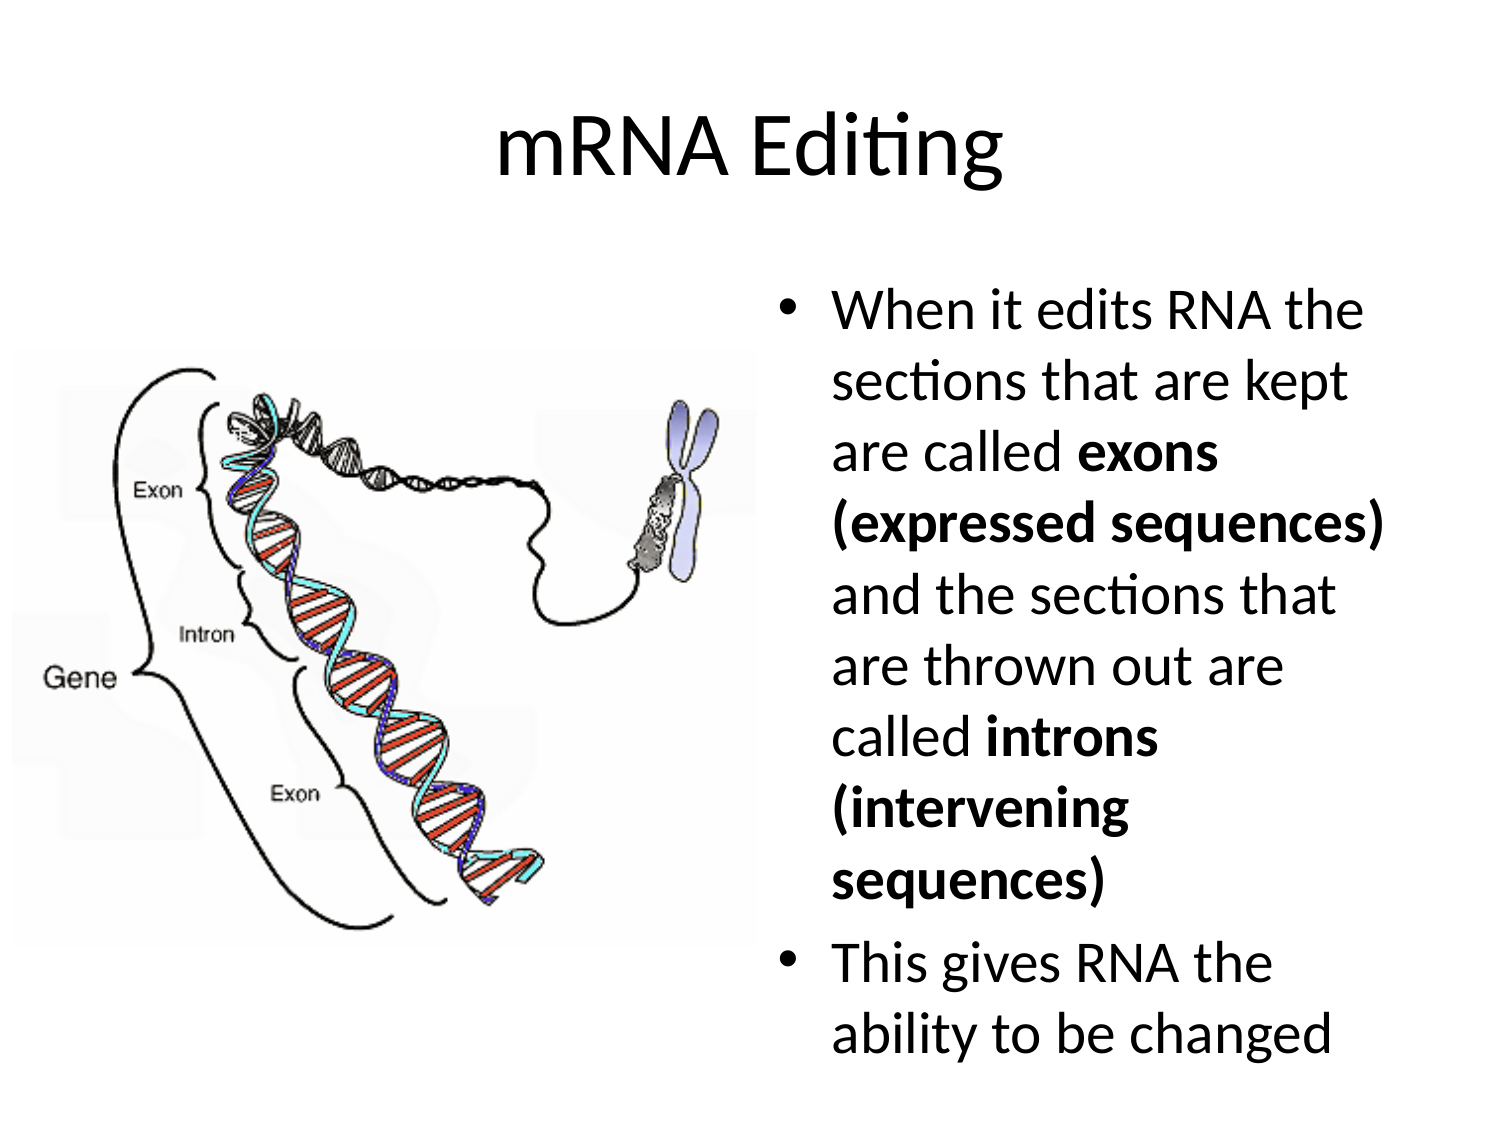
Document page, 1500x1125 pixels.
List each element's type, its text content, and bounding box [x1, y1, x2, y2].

picture [12, 349, 757, 946]
title mRNA Editing [75, 45, 1425, 233]
list When it edits RNA the sections that are kept are called exons (expressed sequences) and the sections that are thrown out are called introns (intervening sequences) This gives RNA the ability to be changed [762, 262, 1425, 1075]
